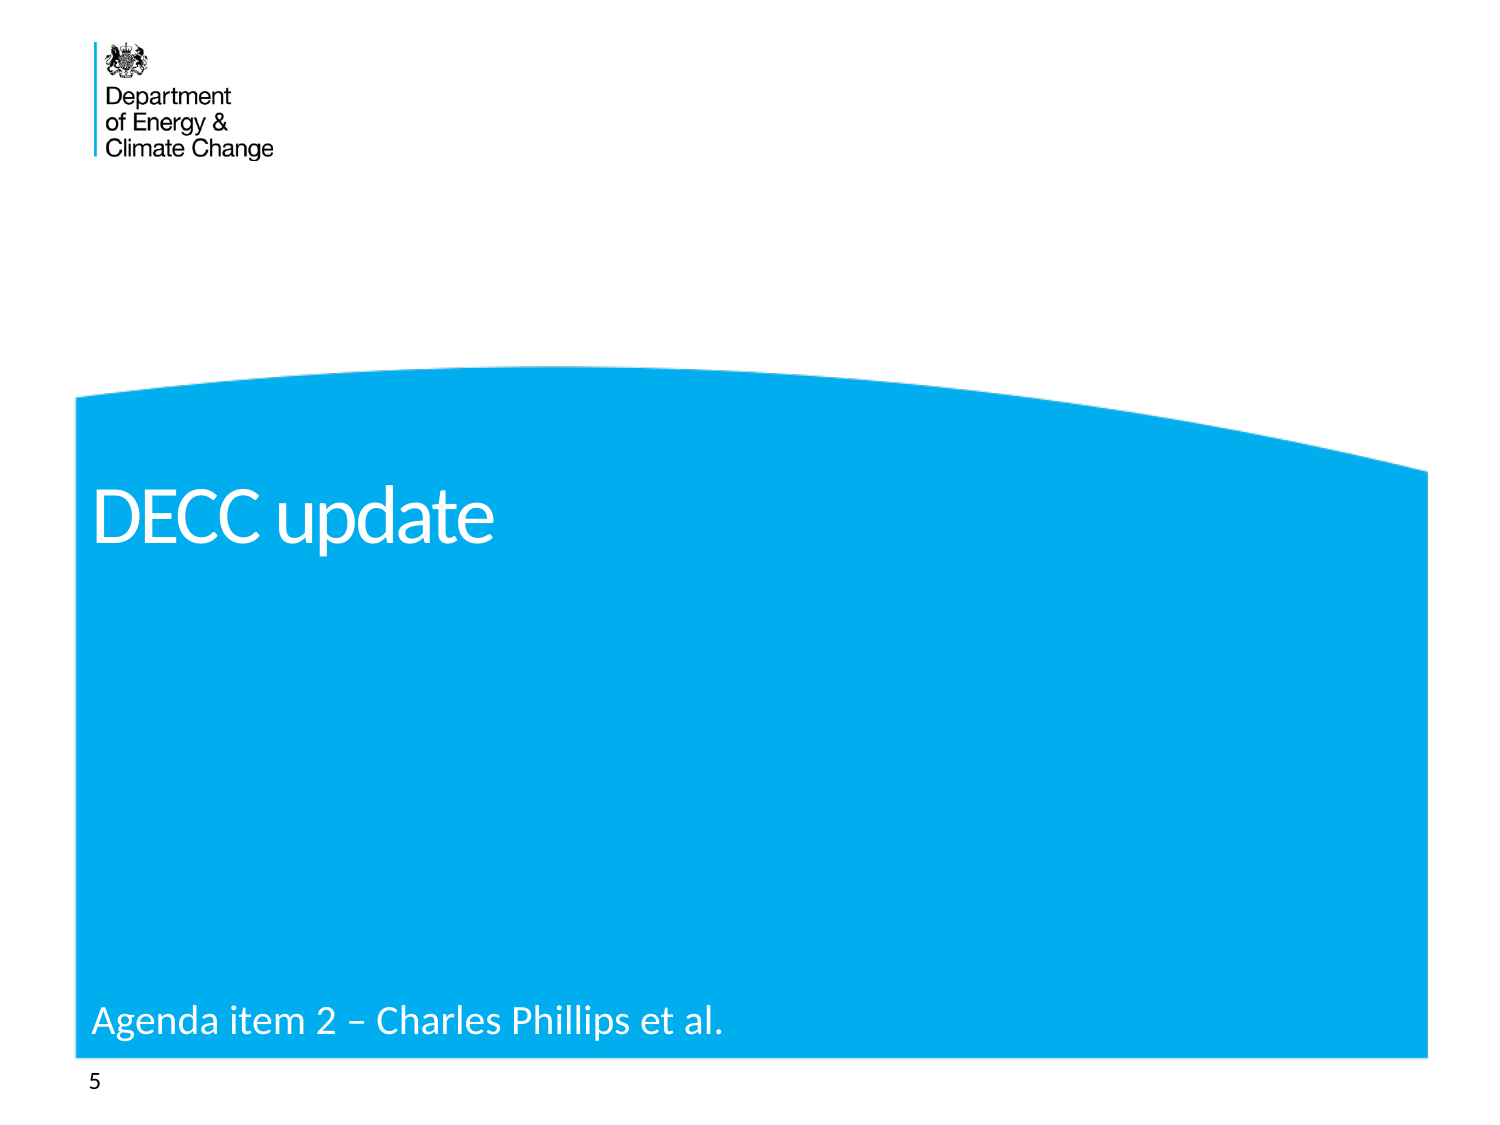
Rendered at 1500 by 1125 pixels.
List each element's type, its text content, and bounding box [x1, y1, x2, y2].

title DECC update [91, 460, 1344, 786]
text_box 5 [0, 1034, 1500, 1125]
subtitle Agenda item 2 – Charles Phillips et al. [91, 786, 1344, 1034]
picture [94, 42, 273, 161]
